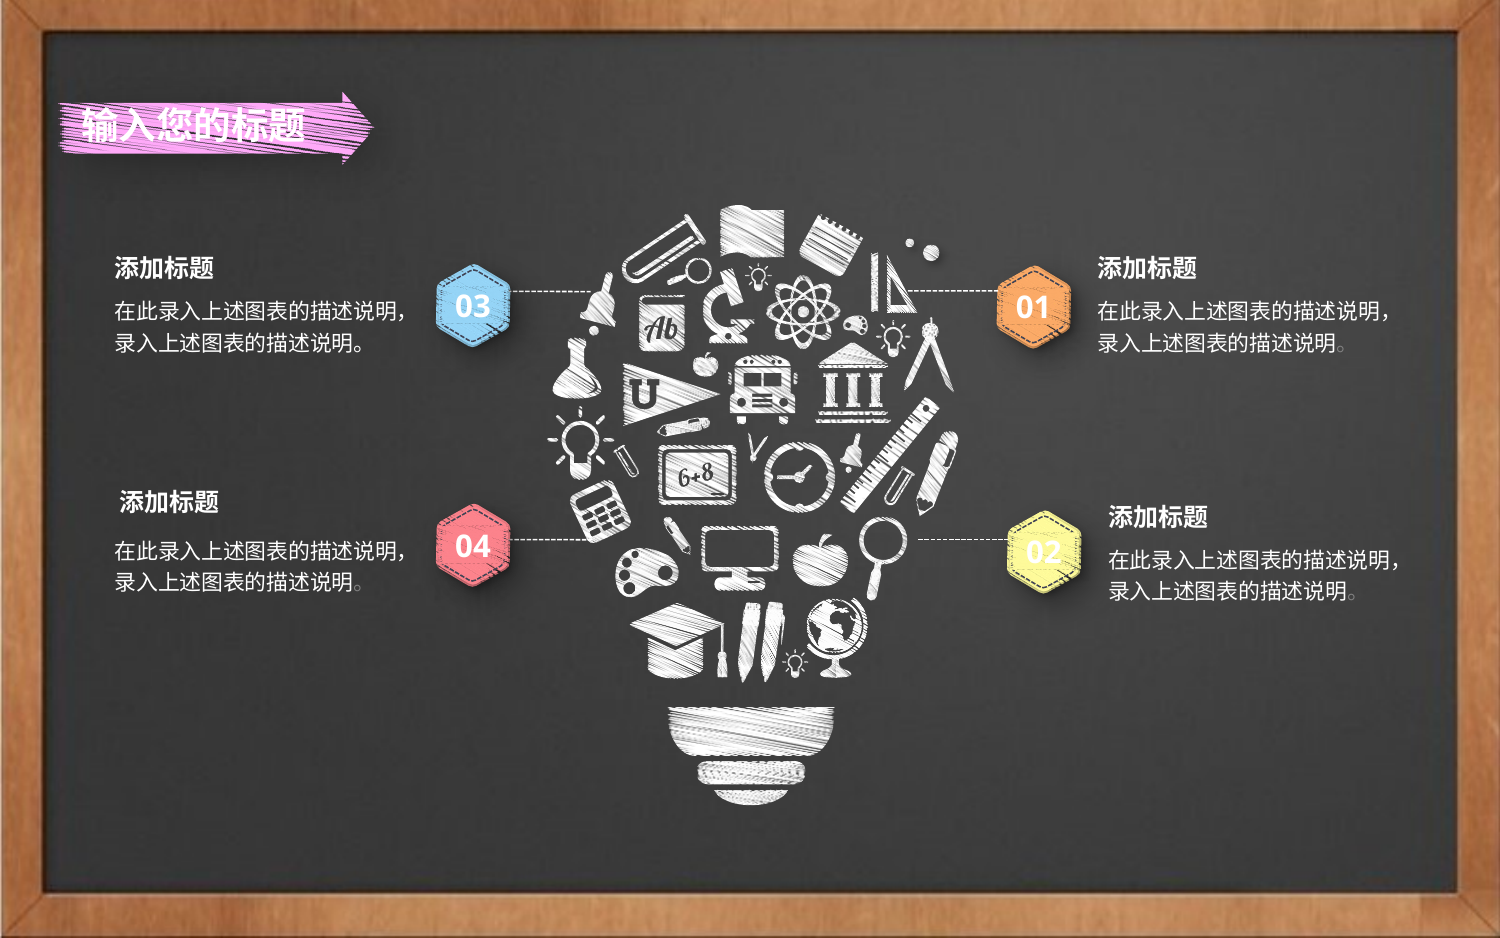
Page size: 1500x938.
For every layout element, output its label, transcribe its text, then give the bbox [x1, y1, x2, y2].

text_box [822, 372, 838, 377]
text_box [904, 238, 940, 262]
text_box [622, 362, 721, 427]
text_box [790, 290, 795, 298]
text_box [736, 416, 746, 425]
text_box [546, 438, 559, 442]
text_box [845, 372, 861, 377]
text_box [621, 219, 700, 284]
text_box [804, 312, 820, 328]
text_box 输入您的标题 [18, 49, 352, 155]
text_box [56, 99, 377, 168]
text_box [792, 533, 849, 587]
text_box [803, 283, 832, 311]
text_box [810, 320, 825, 326]
text_box [793, 372, 798, 385]
text_box [822, 403, 838, 407]
text_box [666, 274, 684, 285]
text_box [797, 306, 810, 318]
text_box [555, 455, 566, 465]
text_box [596, 455, 605, 465]
text_box [817, 341, 889, 365]
text_box [782, 298, 796, 303]
text_box [817, 411, 889, 415]
text_box 在此录入上述图表的描述说明，录入上述图表的描述说明。 [1086, 287, 1420, 362]
text_box [779, 416, 789, 425]
text_box [613, 444, 626, 453]
text_box [811, 298, 824, 303]
text_box [866, 568, 882, 601]
text_box [552, 337, 602, 399]
text_box [683, 213, 707, 245]
text_box [631, 235, 695, 276]
text_box [579, 272, 616, 327]
text_box [839, 432, 863, 468]
text_box 在此录入上述图表的描述说明，录入上述图表的描述说明。 [103, 526, 437, 601]
text_box [749, 455, 757, 462]
text_box [569, 479, 631, 543]
text_box [774, 312, 803, 340]
text_box [663, 516, 691, 555]
text_box 添加标题 [108, 481, 299, 523]
text_box [561, 420, 600, 481]
text_box [792, 336, 814, 350]
text_box [779, 612, 786, 646]
text_box [884, 469, 913, 506]
text_box [727, 372, 732, 385]
text_box [782, 320, 797, 326]
text_box 在此录入上述图表的描述说明，录入上述图表的描述说明。 [103, 287, 437, 362]
text_box [930, 335, 955, 393]
text_box [793, 274, 814, 288]
text_box [847, 377, 858, 406]
text_box [763, 675, 769, 683]
text_box [763, 441, 836, 513]
text_box [817, 365, 889, 369]
text_box [859, 516, 908, 565]
text_box [776, 464, 813, 483]
text_box [719, 205, 785, 258]
text_box 添加标题 [1086, 247, 1278, 287]
picture [0, 0, 1500, 938]
text_box [845, 466, 852, 473]
text_box [747, 431, 754, 456]
text_box [760, 624, 781, 677]
text_box [682, 273, 689, 279]
text_box [921, 322, 939, 338]
text_box [692, 356, 719, 377]
text_box [903, 335, 933, 392]
text_box [665, 704, 837, 758]
text_box [889, 473, 910, 502]
text_box [814, 418, 892, 423]
text_box [740, 675, 747, 683]
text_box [431, 268, 515, 344]
text_box [555, 415, 566, 425]
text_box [992, 269, 1076, 345]
text_box [734, 354, 791, 366]
text_box [744, 262, 768, 292]
text_box [842, 315, 868, 335]
text_box [578, 405, 583, 418]
text_box [880, 319, 906, 358]
text_box [685, 257, 712, 284]
text_box [900, 466, 915, 476]
text_box [827, 301, 841, 322]
text_box [873, 560, 882, 570]
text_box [804, 597, 868, 679]
text_box [752, 435, 769, 457]
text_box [1002, 514, 1086, 590]
text_box [868, 372, 883, 377]
text_box [839, 396, 941, 514]
text_box [702, 267, 755, 344]
text_box [764, 608, 784, 626]
text_box [615, 547, 679, 598]
text_box [696, 760, 806, 785]
text_box [615, 447, 639, 478]
text_box [868, 403, 883, 407]
text_box [774, 283, 832, 340]
text_box [602, 438, 615, 442]
text_box [811, 325, 817, 333]
text_box [711, 787, 791, 808]
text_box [431, 507, 515, 583]
text_box [915, 430, 959, 517]
text_box [596, 415, 605, 425]
text_box [870, 252, 879, 312]
text_box [657, 444, 737, 505]
text_box [700, 525, 780, 591]
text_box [627, 602, 729, 680]
text_box 添加标题 [1096, 495, 1288, 535]
text_box [799, 213, 864, 277]
text_box [729, 367, 796, 414]
text_box [741, 608, 761, 627]
text_box [845, 403, 861, 407]
text_box [929, 316, 933, 327]
text_box 在此录入上述图表的描述说明，录入上述图表的描述说明。 [1096, 535, 1430, 610]
text_box [704, 351, 711, 361]
text_box [638, 294, 685, 352]
text_box [745, 602, 761, 610]
text_box [786, 295, 803, 311]
text_box [886, 253, 918, 314]
text_box 添加标题 [103, 247, 295, 287]
text_box [767, 601, 783, 609]
text_box [765, 301, 779, 322]
text_box [781, 648, 799, 679]
text_box [656, 417, 711, 437]
text_box [589, 325, 599, 336]
text_box [737, 625, 758, 677]
text_box [790, 325, 795, 333]
text_box [811, 290, 817, 298]
text_box [825, 377, 835, 406]
text_box [617, 451, 636, 475]
text_box [870, 377, 880, 406]
